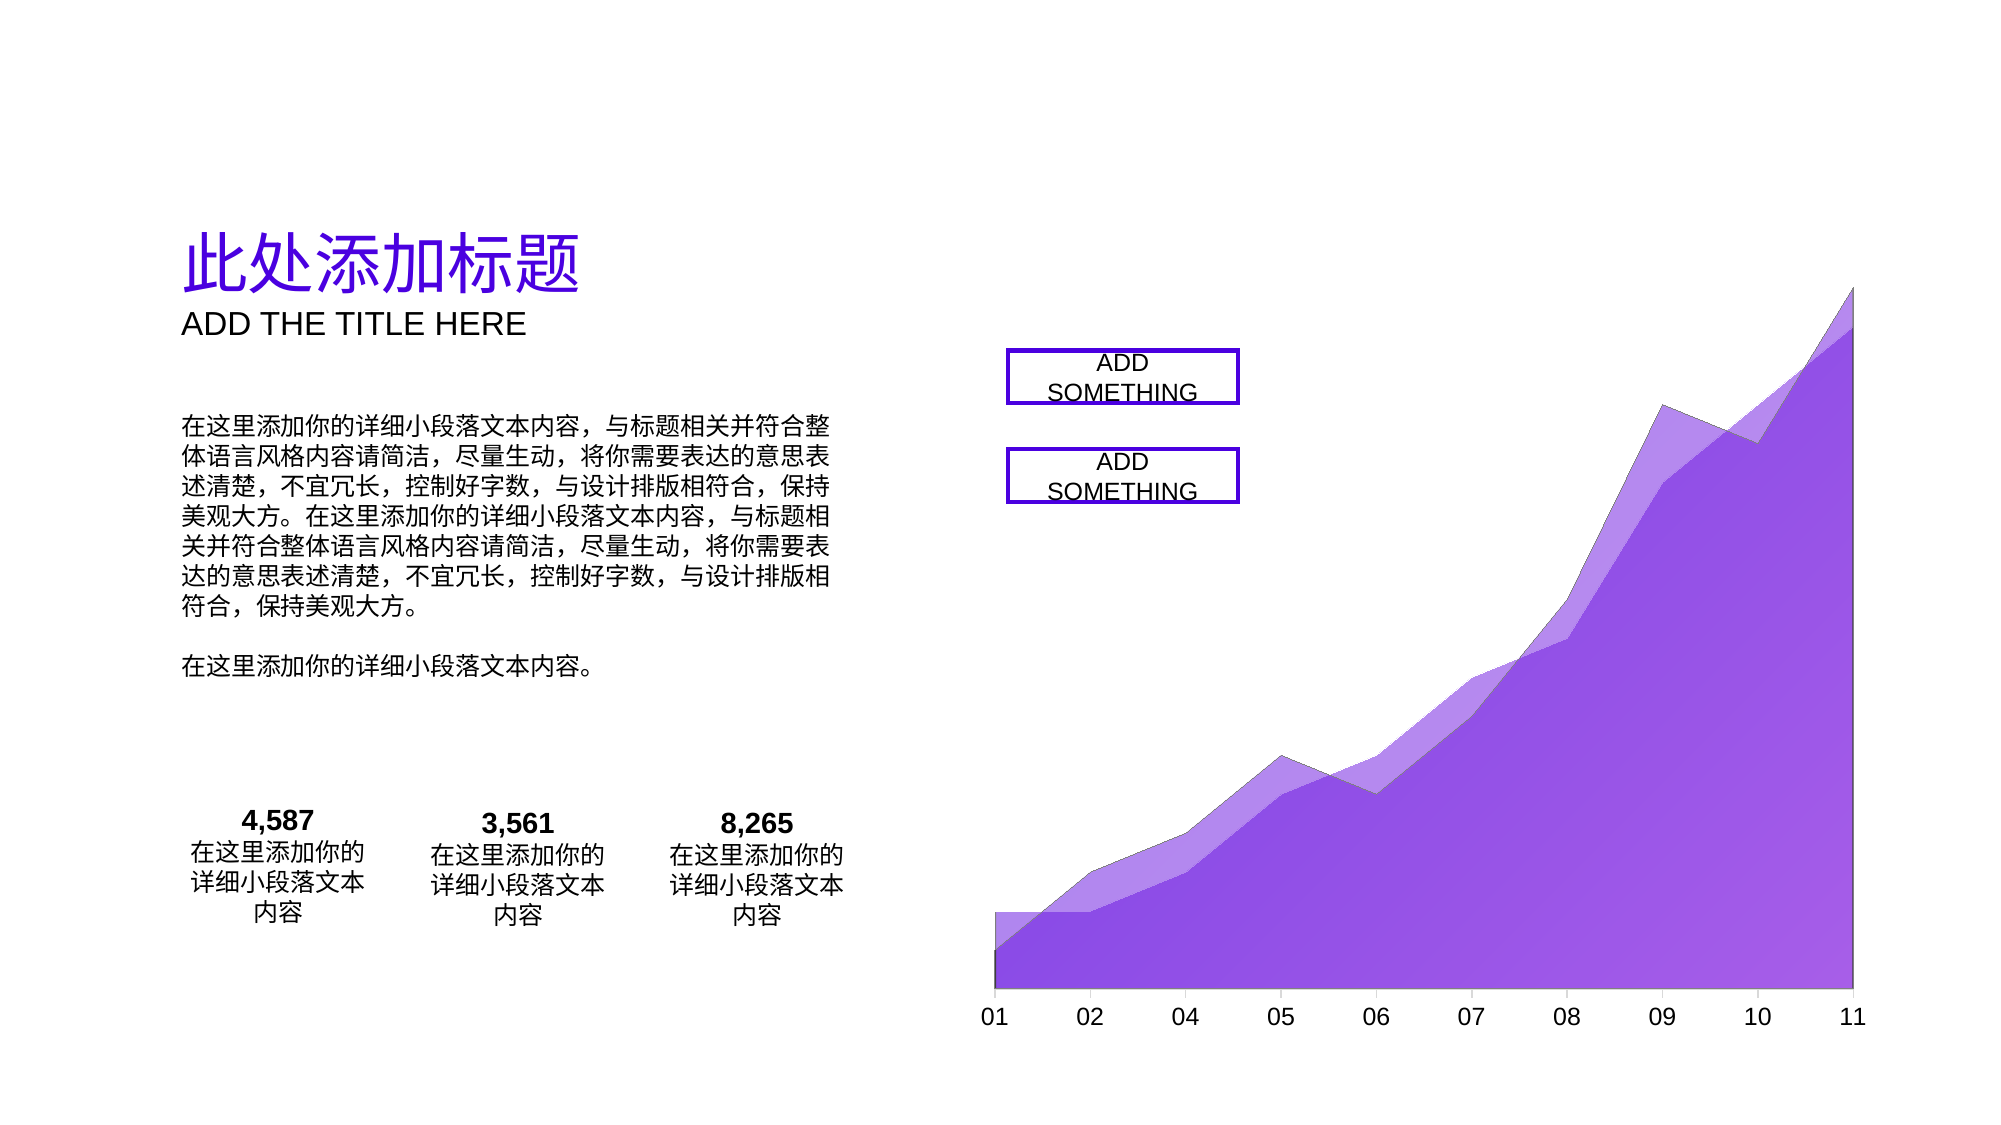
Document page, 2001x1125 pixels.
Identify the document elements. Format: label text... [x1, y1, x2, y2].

text_box 此处添加标题 ADD THE TITLE HERE [166, 214, 646, 349]
text_box 4,587 在这里添加你的详细小段落文本内容 [166, 793, 390, 934]
text_box 8,265 在这里添加你的详细小段落文本内容 [645, 797, 869, 937]
chart [962, 192, 1886, 1048]
text_box 3,561 在这里添加你的详细小段落文本内容 [406, 797, 630, 937]
text_box 在这里添加你的详细小段落文本内容，与标题相关并符合整体语言风格内容请简洁，尽量生动，将你需要表达的意思表述清楚，不宜冗长，控制好字数，与设计排版相符合，保持美观大方。在这里添加你的详细小段落文本内容，与标题相关并符合整体语言风格内容请简洁，尽量生动，将你需要表达的意思表述清楚，不宜冗长，控制好字数，与设计排版相符合，保持美观大方。 在这里添加你的详细小段落文本内容。 [166, 403, 870, 688]
